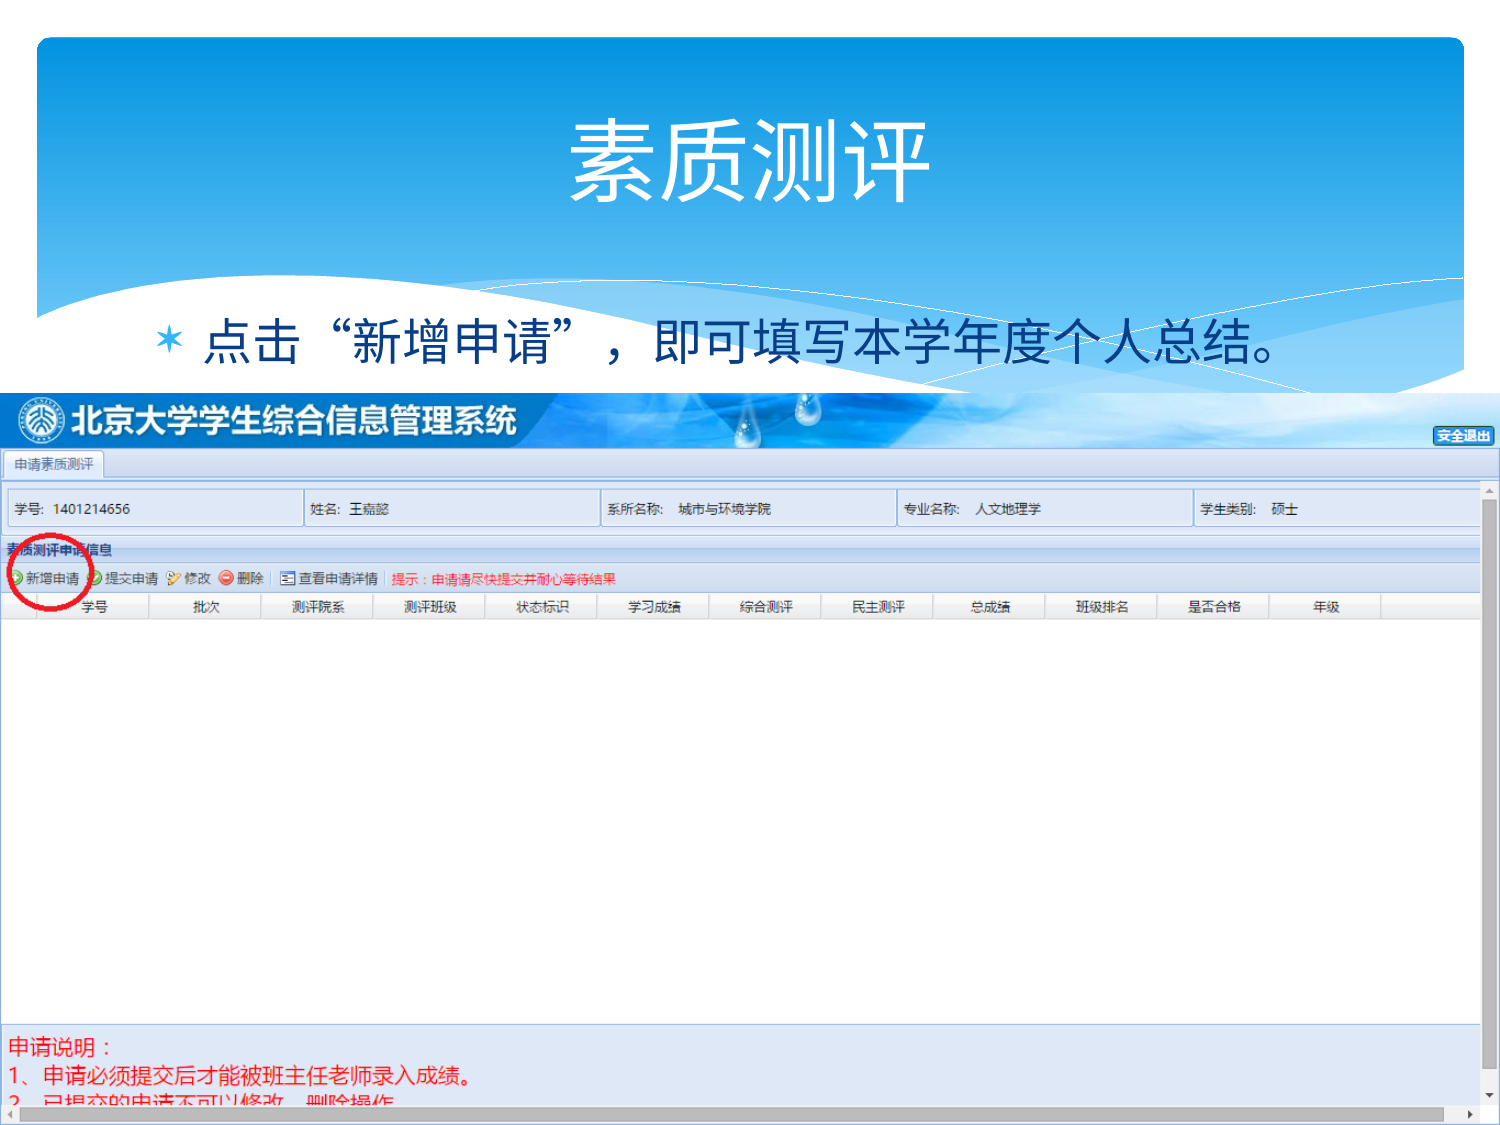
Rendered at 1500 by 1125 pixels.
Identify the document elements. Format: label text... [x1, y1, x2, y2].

list 点击“新增申请”，即可填写本学年度个人总结。 [142, 302, 1358, 391]
title 素质测评 [75, 55, 1425, 261]
picture [0, 393, 1500, 1125]
